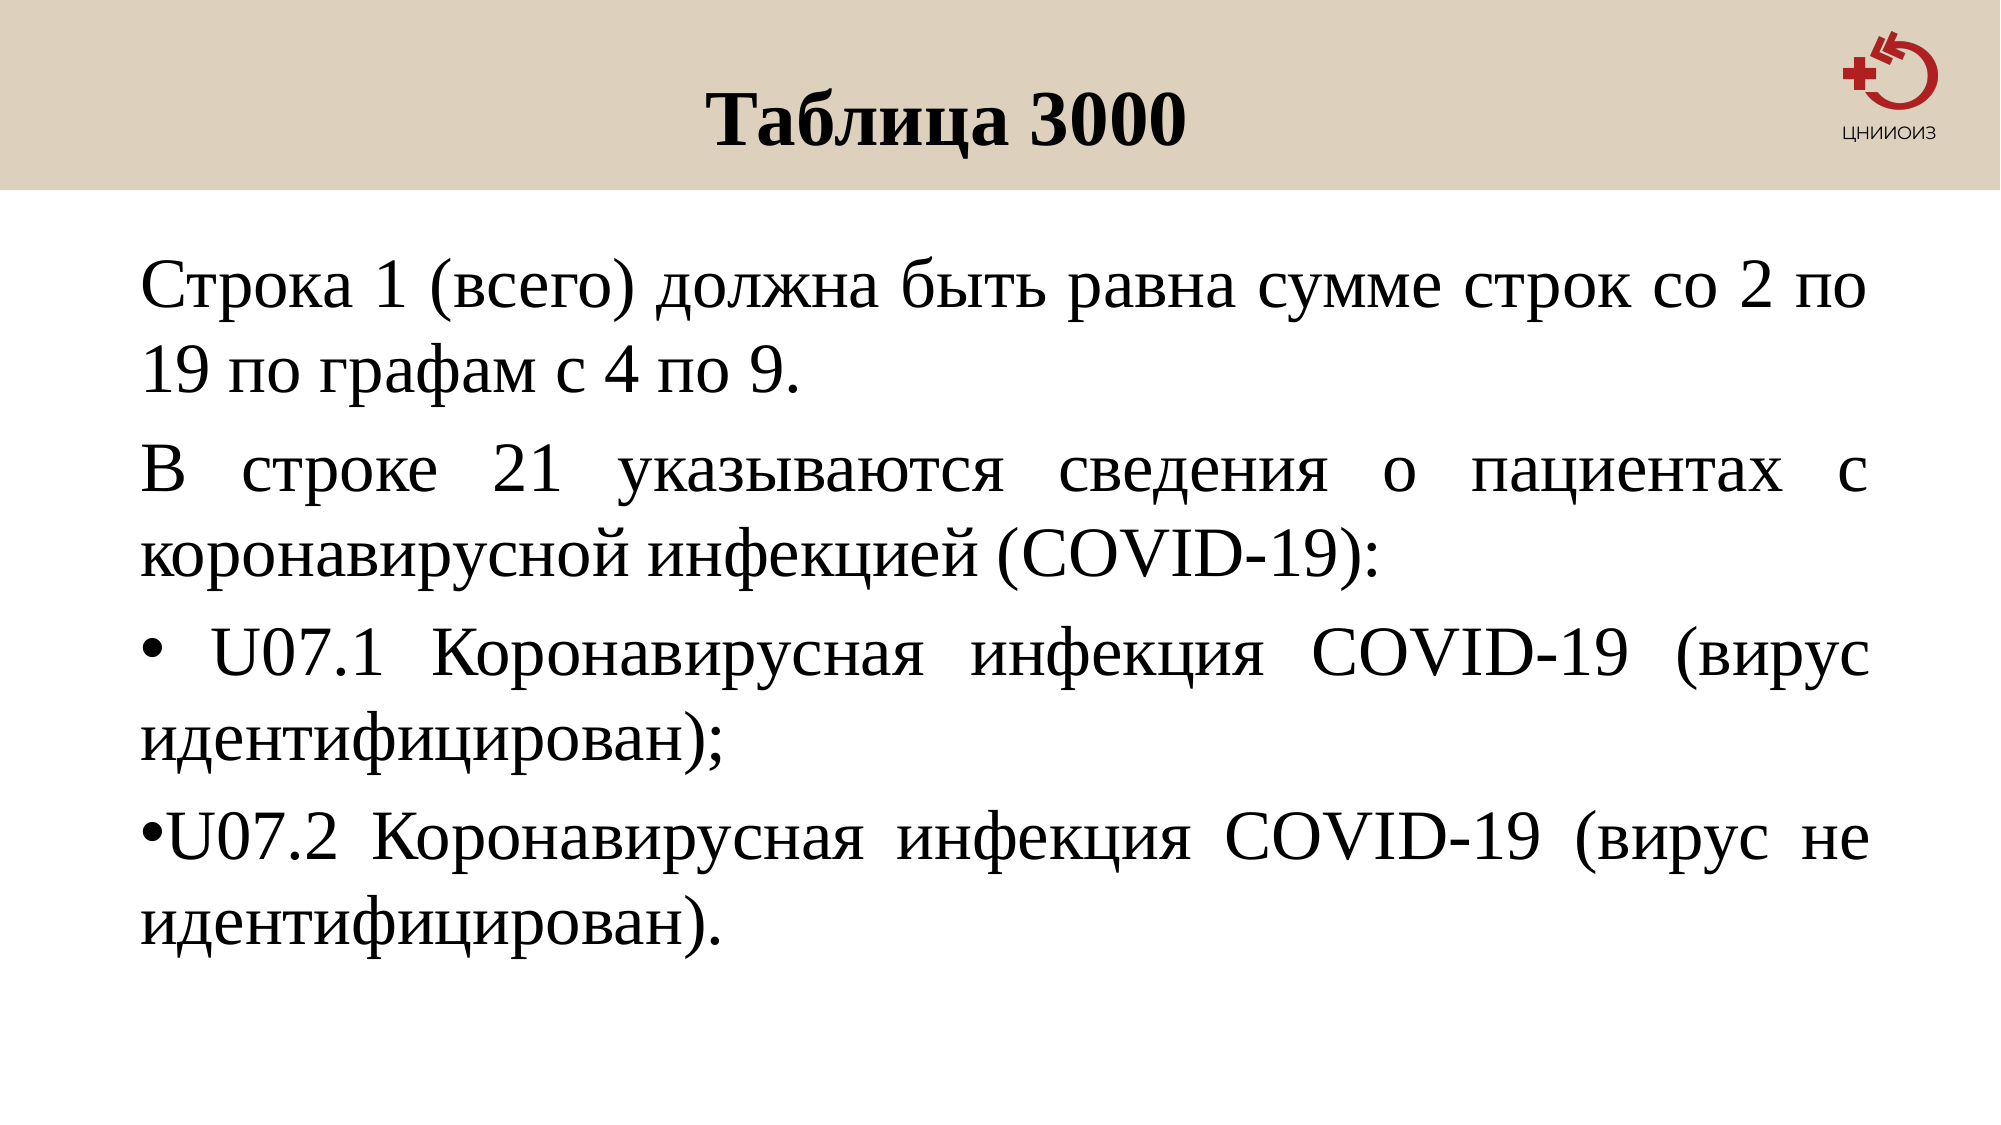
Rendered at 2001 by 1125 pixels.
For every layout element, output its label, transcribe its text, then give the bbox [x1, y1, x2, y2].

text_box Таблица 3000 [113, 37, 1781, 191]
text_box Строка 1 (всего) должна быть равна сумме строк со 2 по 19 по графам с 4 по 9. В строке 21 указываются сведения о пациентах с коронавирусной инфекцией (COVID-19): U07.1 Коронавирусная инфекция COVID-19 (вирус идентифицирован); U07.2 Коронавирусная инфекция COVID-19 (вирус не идентифицирован). [125, 229, 1887, 1054]
picture [1843, 31, 1938, 142]
text_box [0, 0, 2000, 191]
